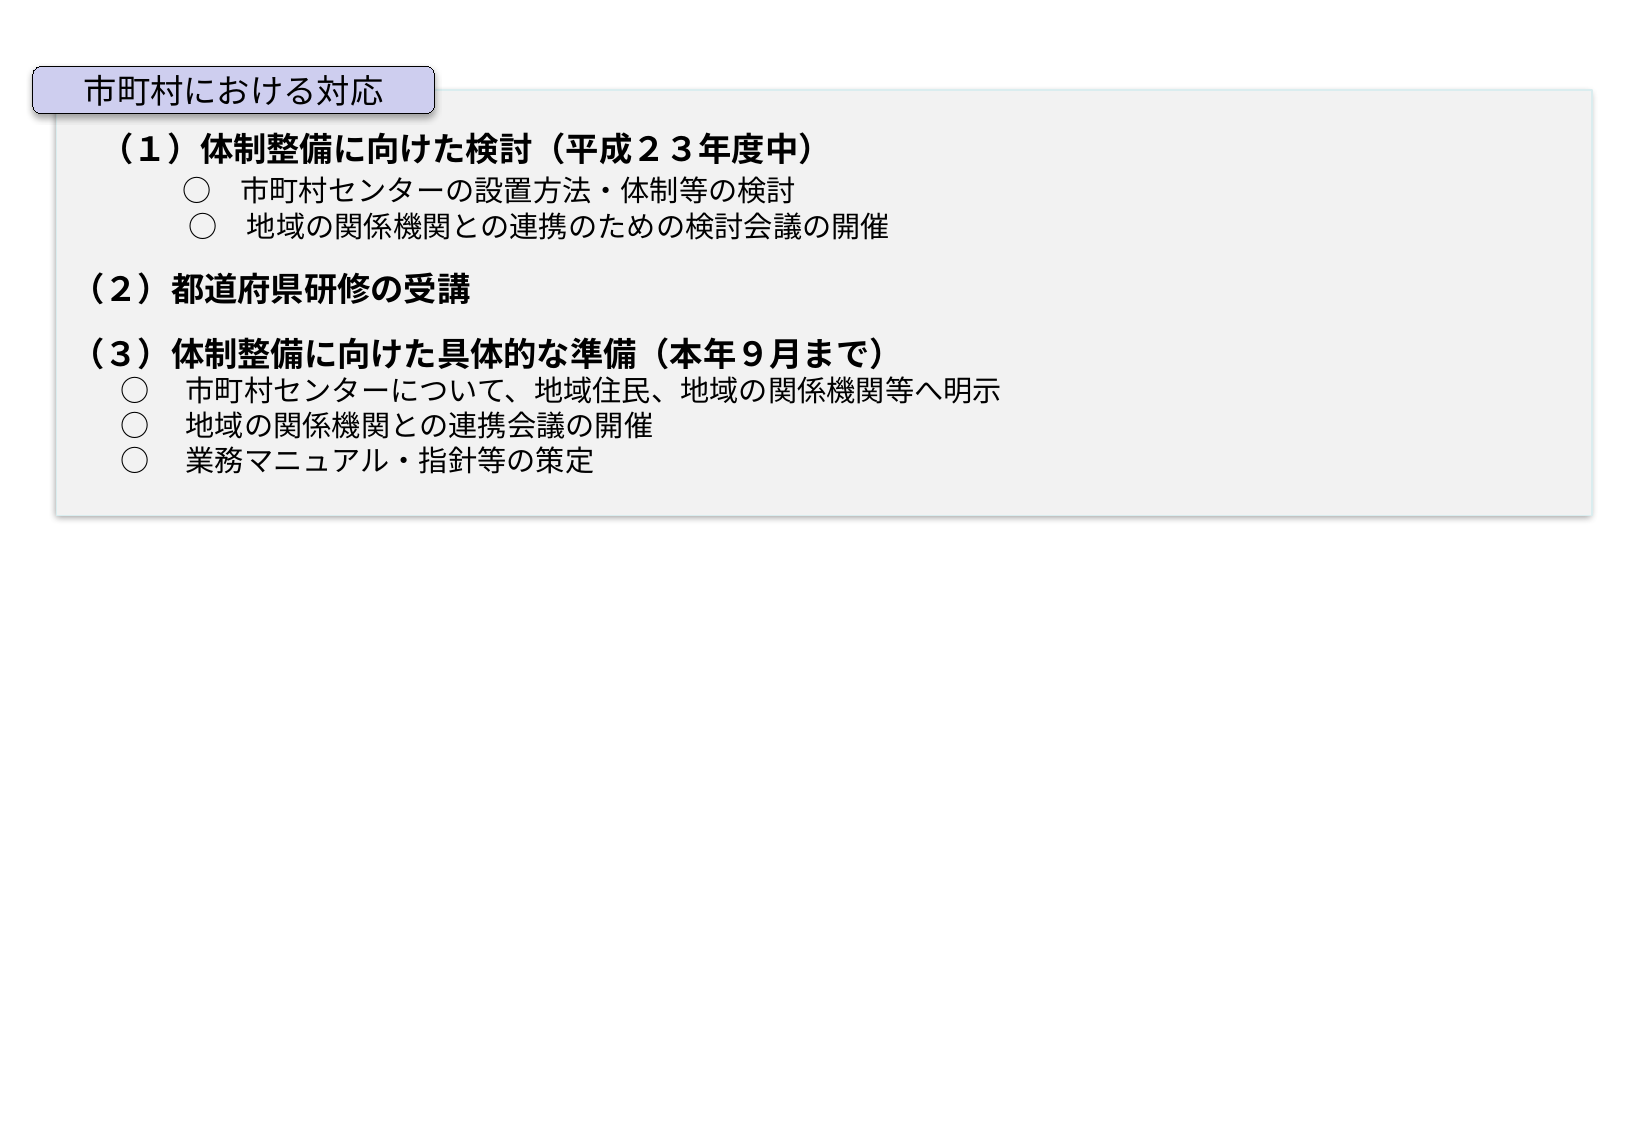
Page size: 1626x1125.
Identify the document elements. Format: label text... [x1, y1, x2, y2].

text_box 市町村における対応 [32, 66, 435, 114]
text_box （１）体制整備に向けた検討（平成２３年度中） ○ 市町村センターの設置方法・体制等の検討 ○ 地域の関係機関との連携のための検討会議の開催 （２）都道府県研修の受講 （３）体制整備に向けた具体的な準備（本年９月まで） ○ 市町村センターについて、地域住民、地域の関係機関等へ明示 ○ 地域の関係機関との連携会議の開催 ○ 業務マニュアル・指針等の策定 [53, 87, 1595, 518]
